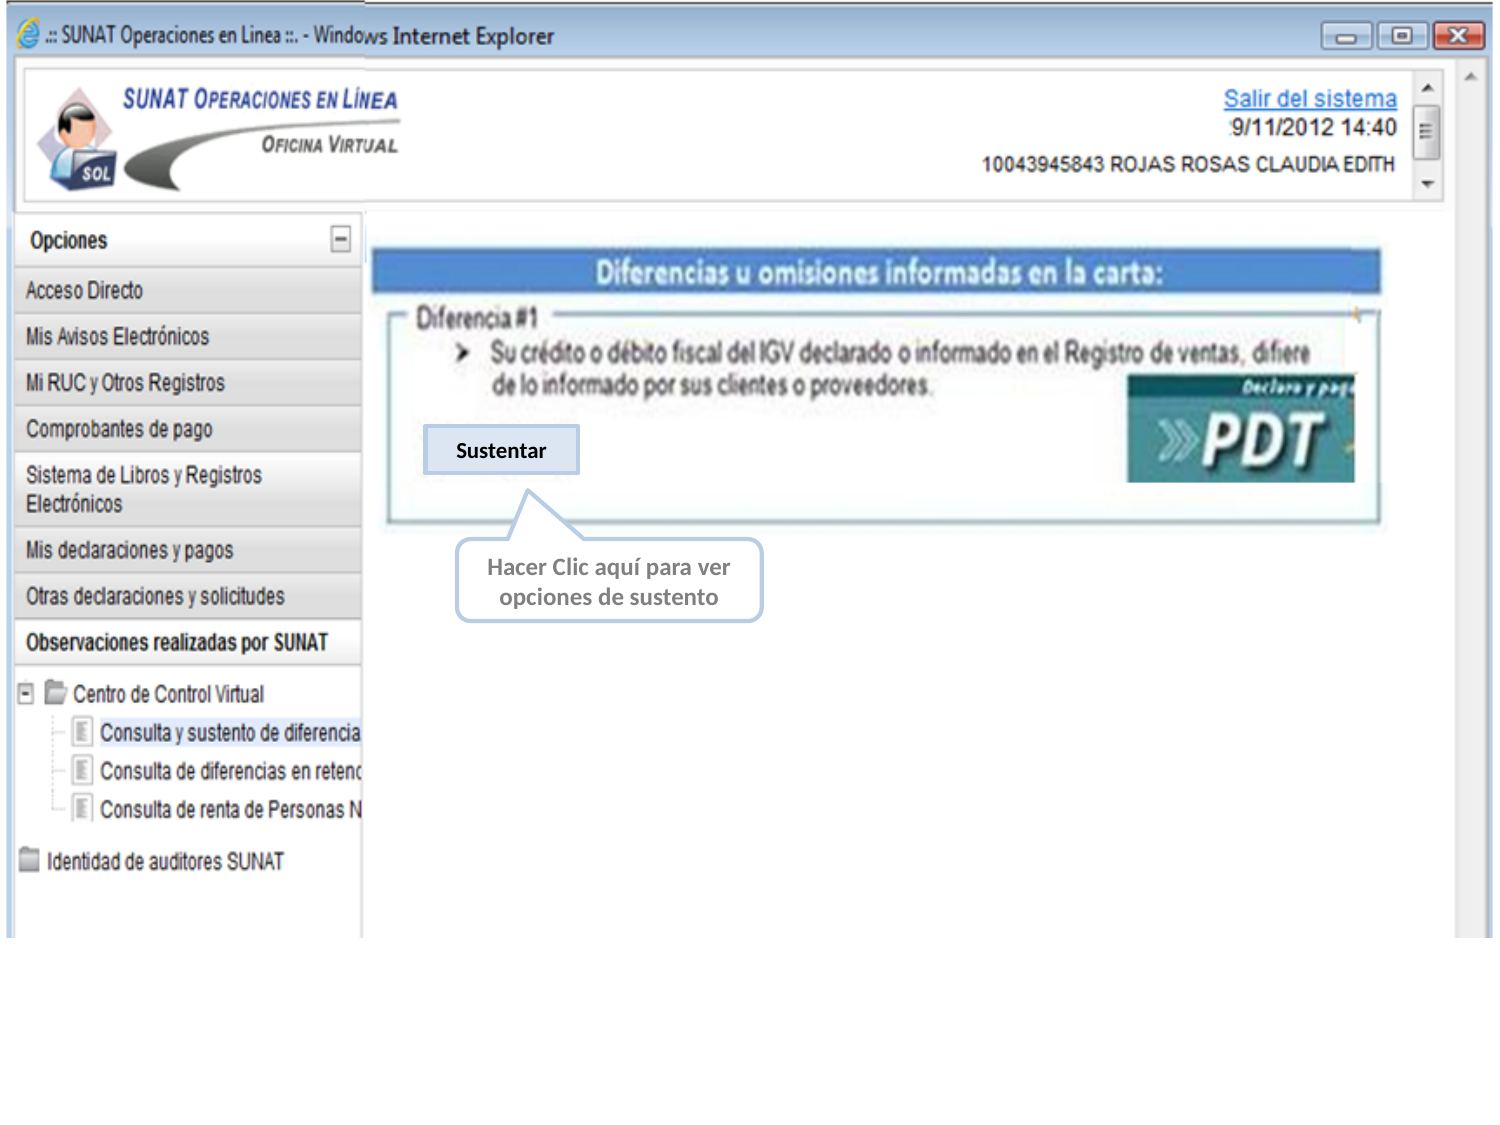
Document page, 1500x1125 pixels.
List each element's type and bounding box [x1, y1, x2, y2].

picture [4, 0, 1500, 938]
